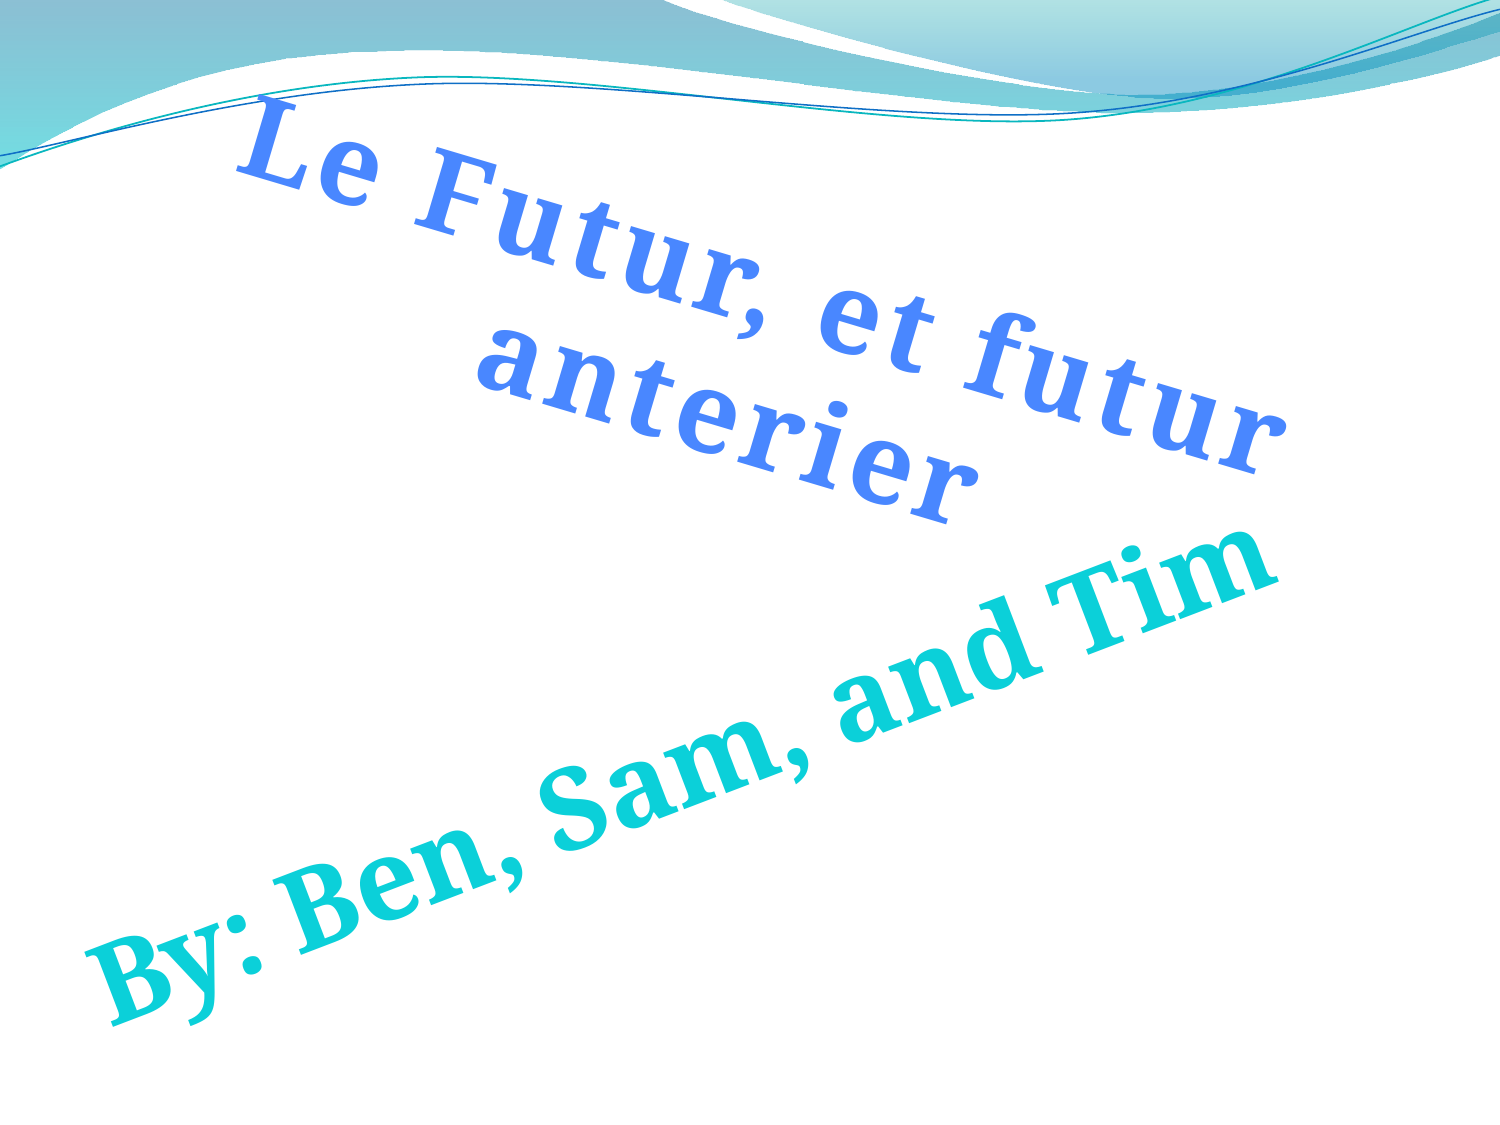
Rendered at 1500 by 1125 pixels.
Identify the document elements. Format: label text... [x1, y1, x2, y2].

text_box Le Futur, et futur anterier [0, 0, 1500, 697]
text_box By: Ben, Sam, and Tim [53, 567, 1217, 1062]
